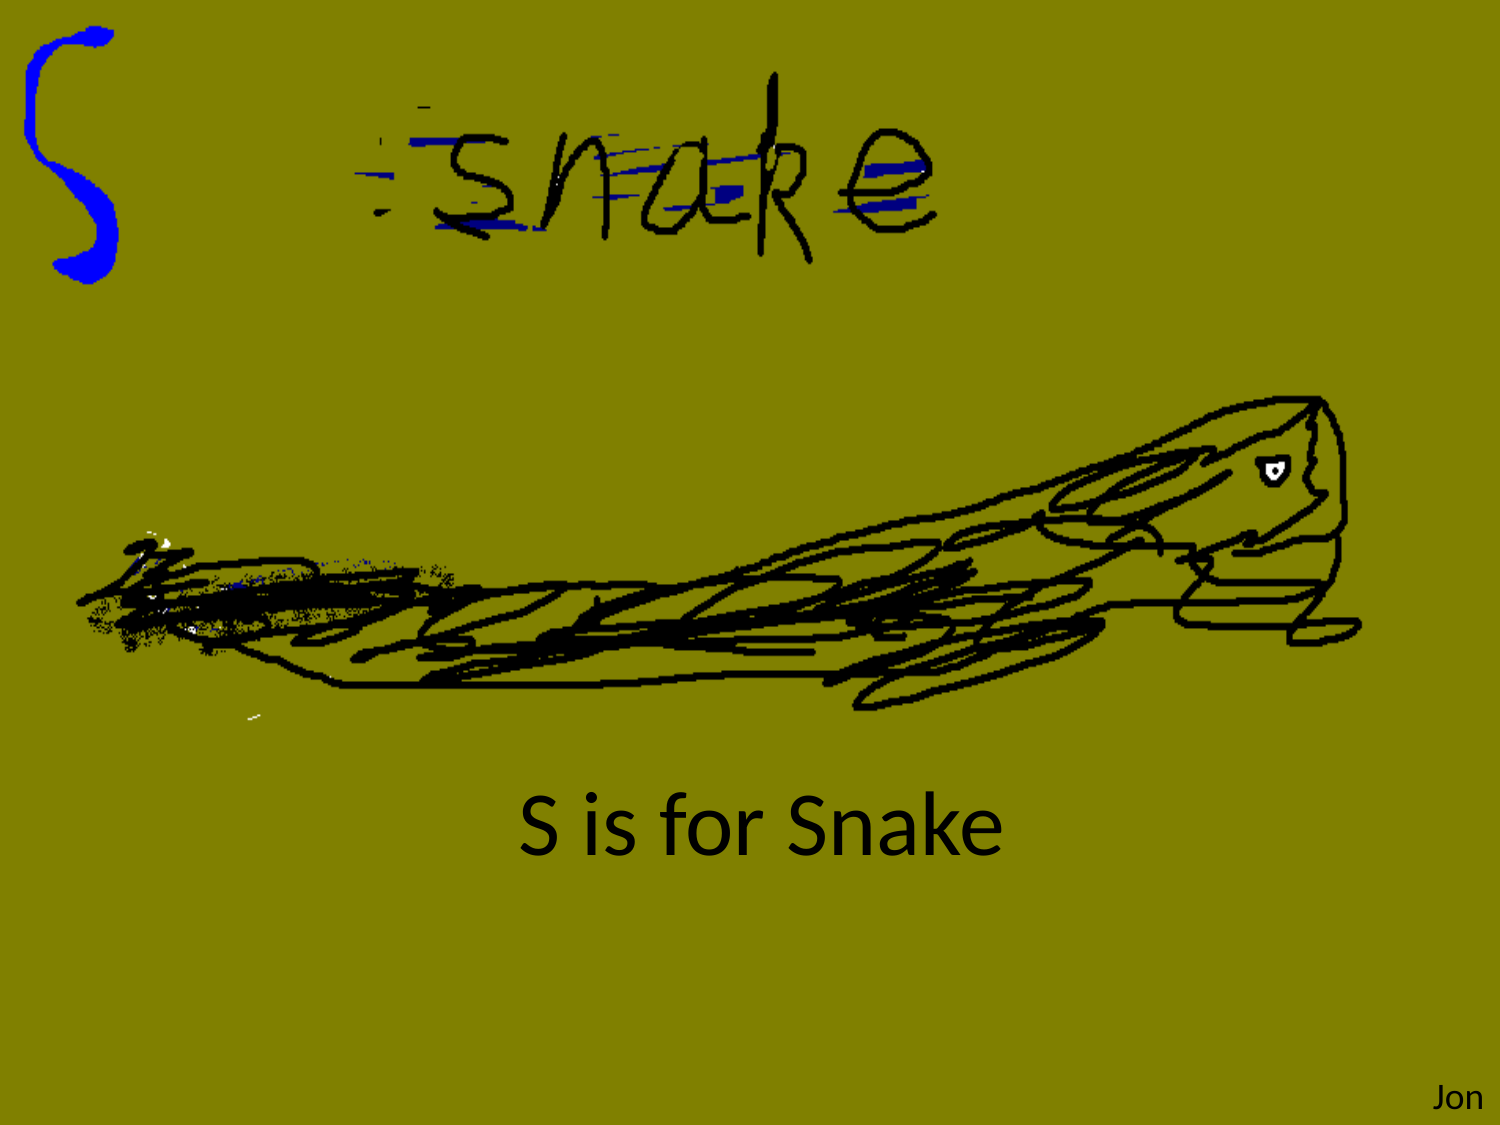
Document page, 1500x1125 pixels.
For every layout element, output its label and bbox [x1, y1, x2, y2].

list [0, 0, 1500, 1125]
